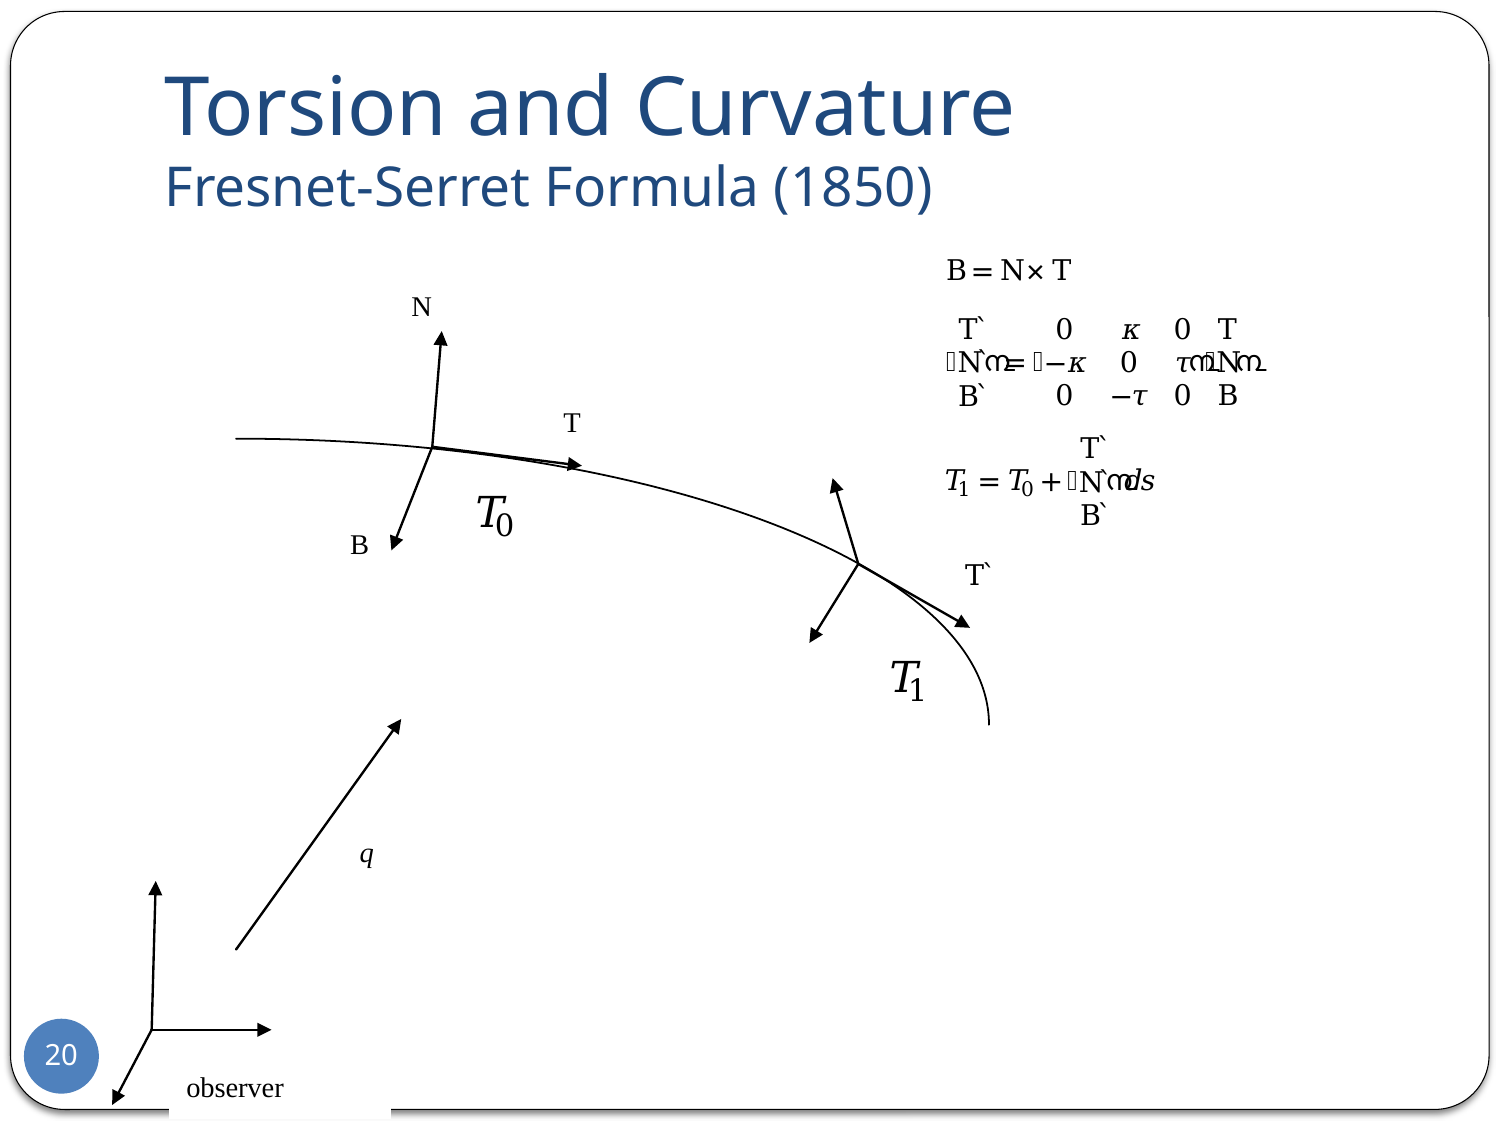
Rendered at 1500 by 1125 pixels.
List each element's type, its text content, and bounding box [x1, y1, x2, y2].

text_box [111, 69, 1306, 1125]
slide_number 20 [23, 1018, 99, 1094]
title Torsion and Curvature Fresnet-Serret Formula (1850) [150, 45, 1425, 233]
